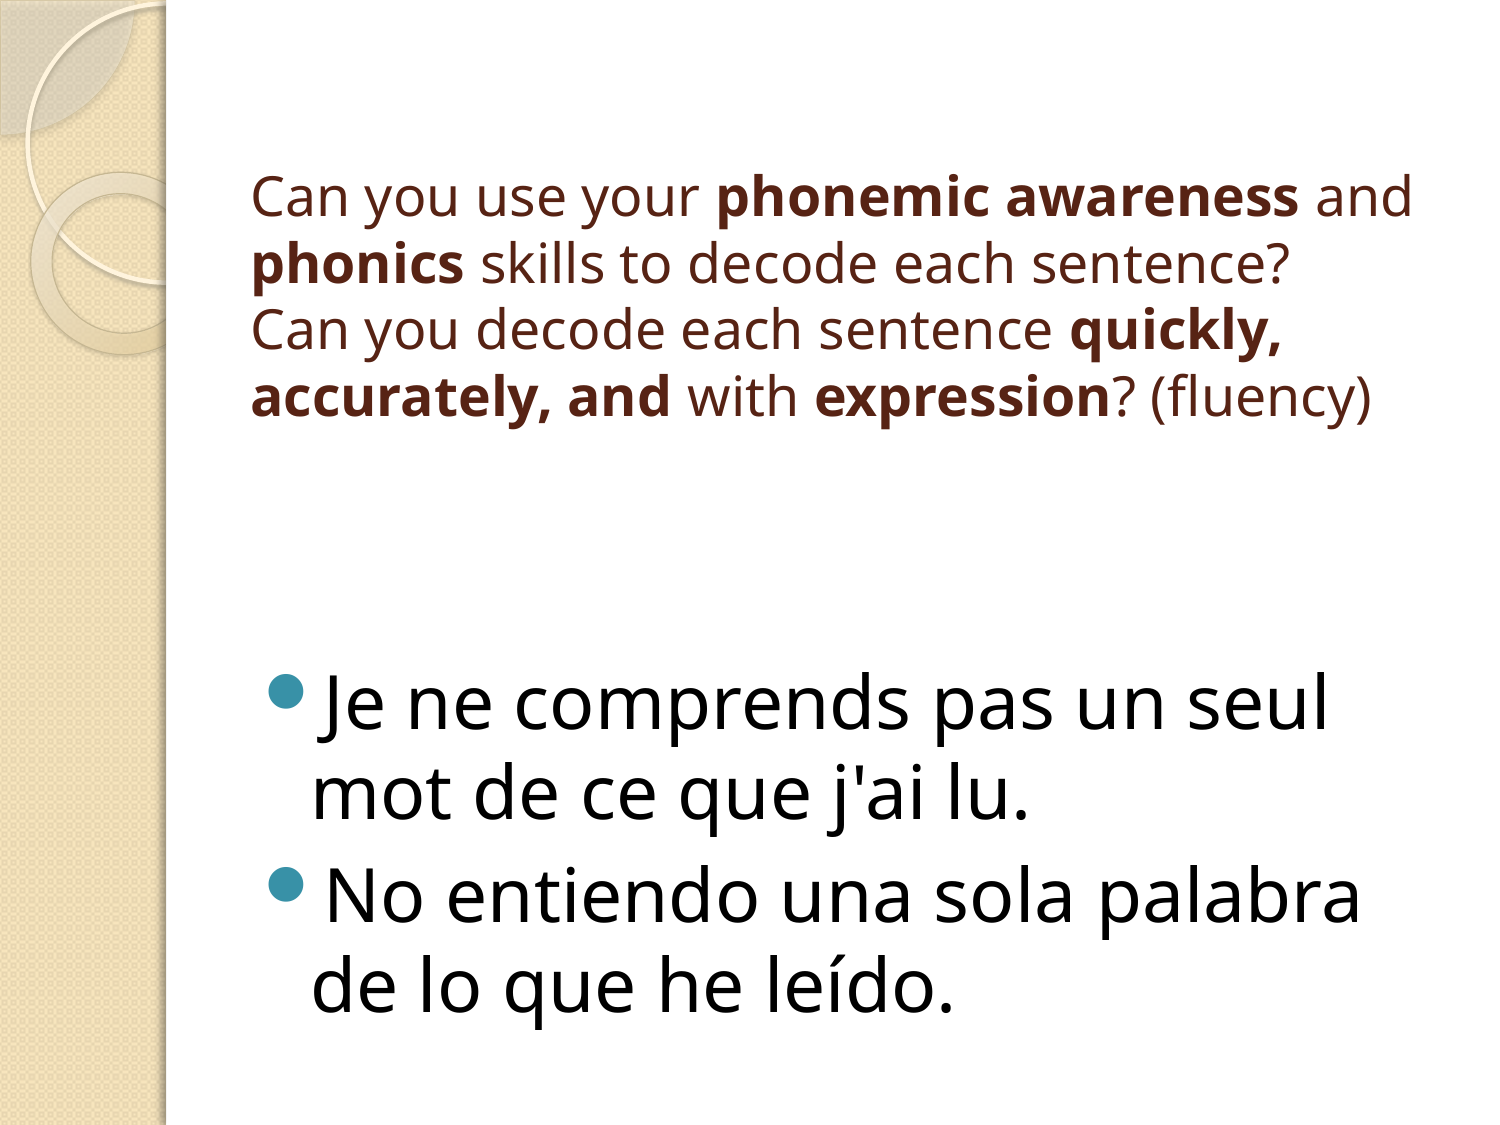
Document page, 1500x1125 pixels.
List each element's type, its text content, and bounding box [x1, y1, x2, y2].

title Can you use your phonemic awareness and phonics skills to decode each sentence? Can you decode each sentence quickly, accurately, and with expression? (fluency) [235, 94, 1466, 495]
list Je ne comprends pas un seul mot de ce que j'ai lu. No entiendo una sola palabra de lo que he leído. [235, 554, 1466, 1125]
